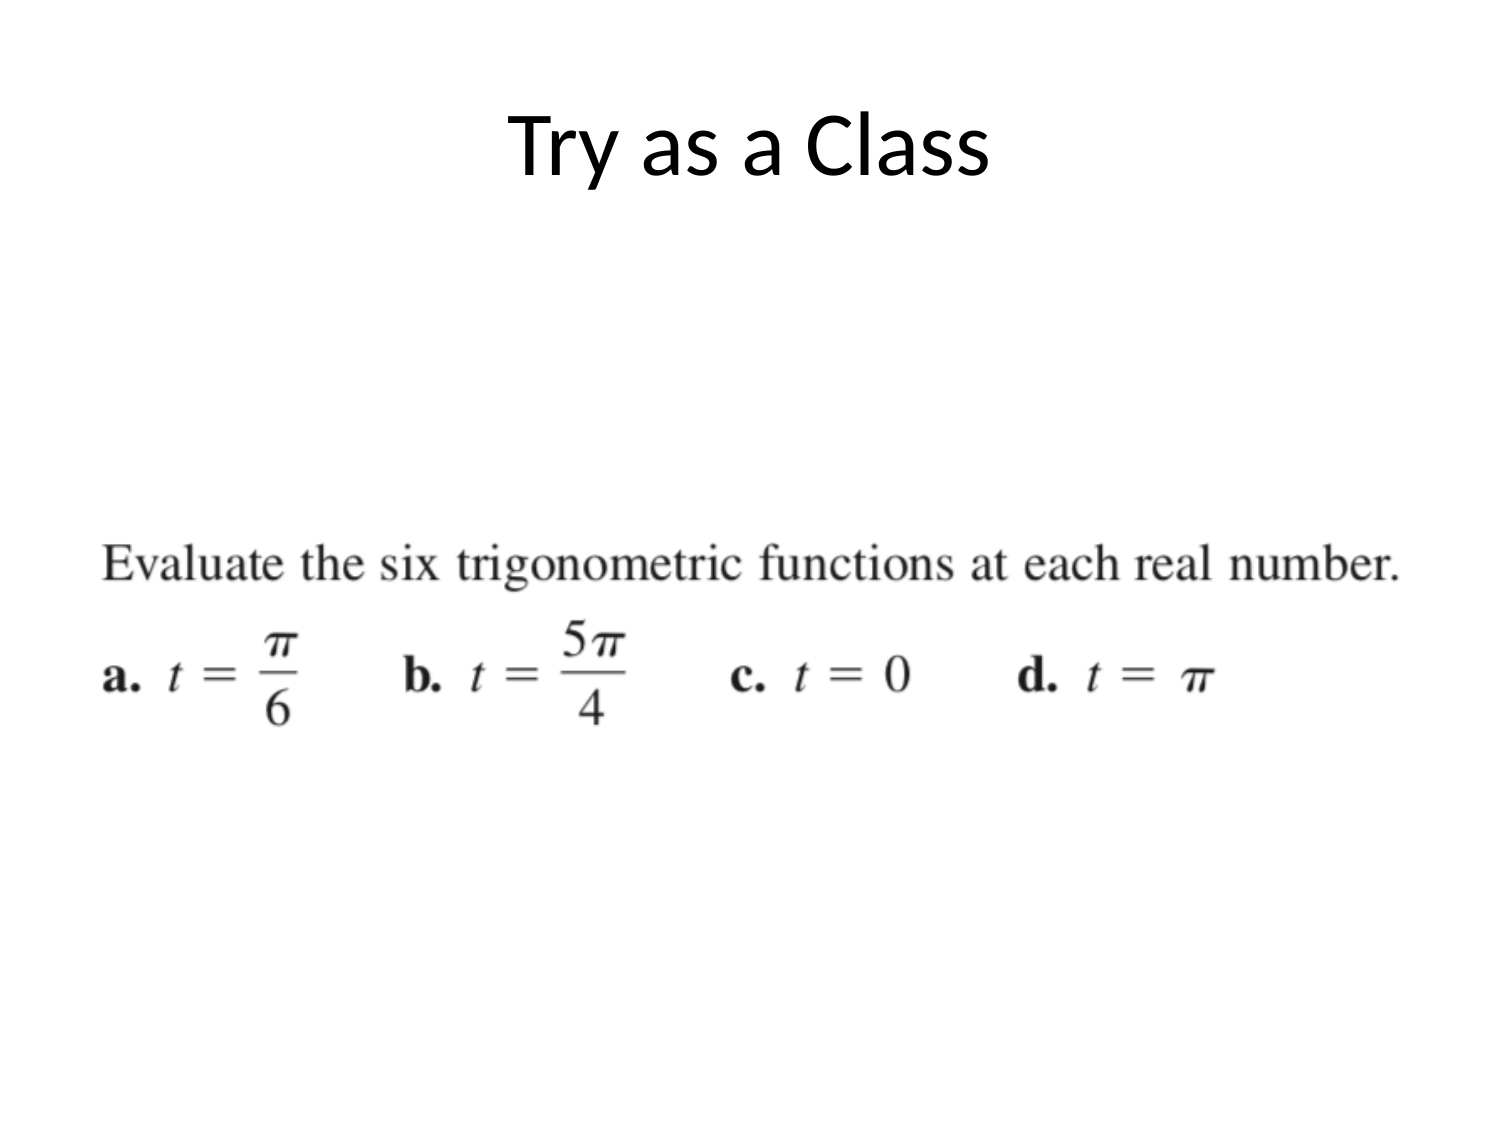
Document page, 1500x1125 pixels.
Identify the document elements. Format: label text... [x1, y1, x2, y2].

title Try as a Class [75, 45, 1425, 233]
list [74, 262, 1426, 1006]
